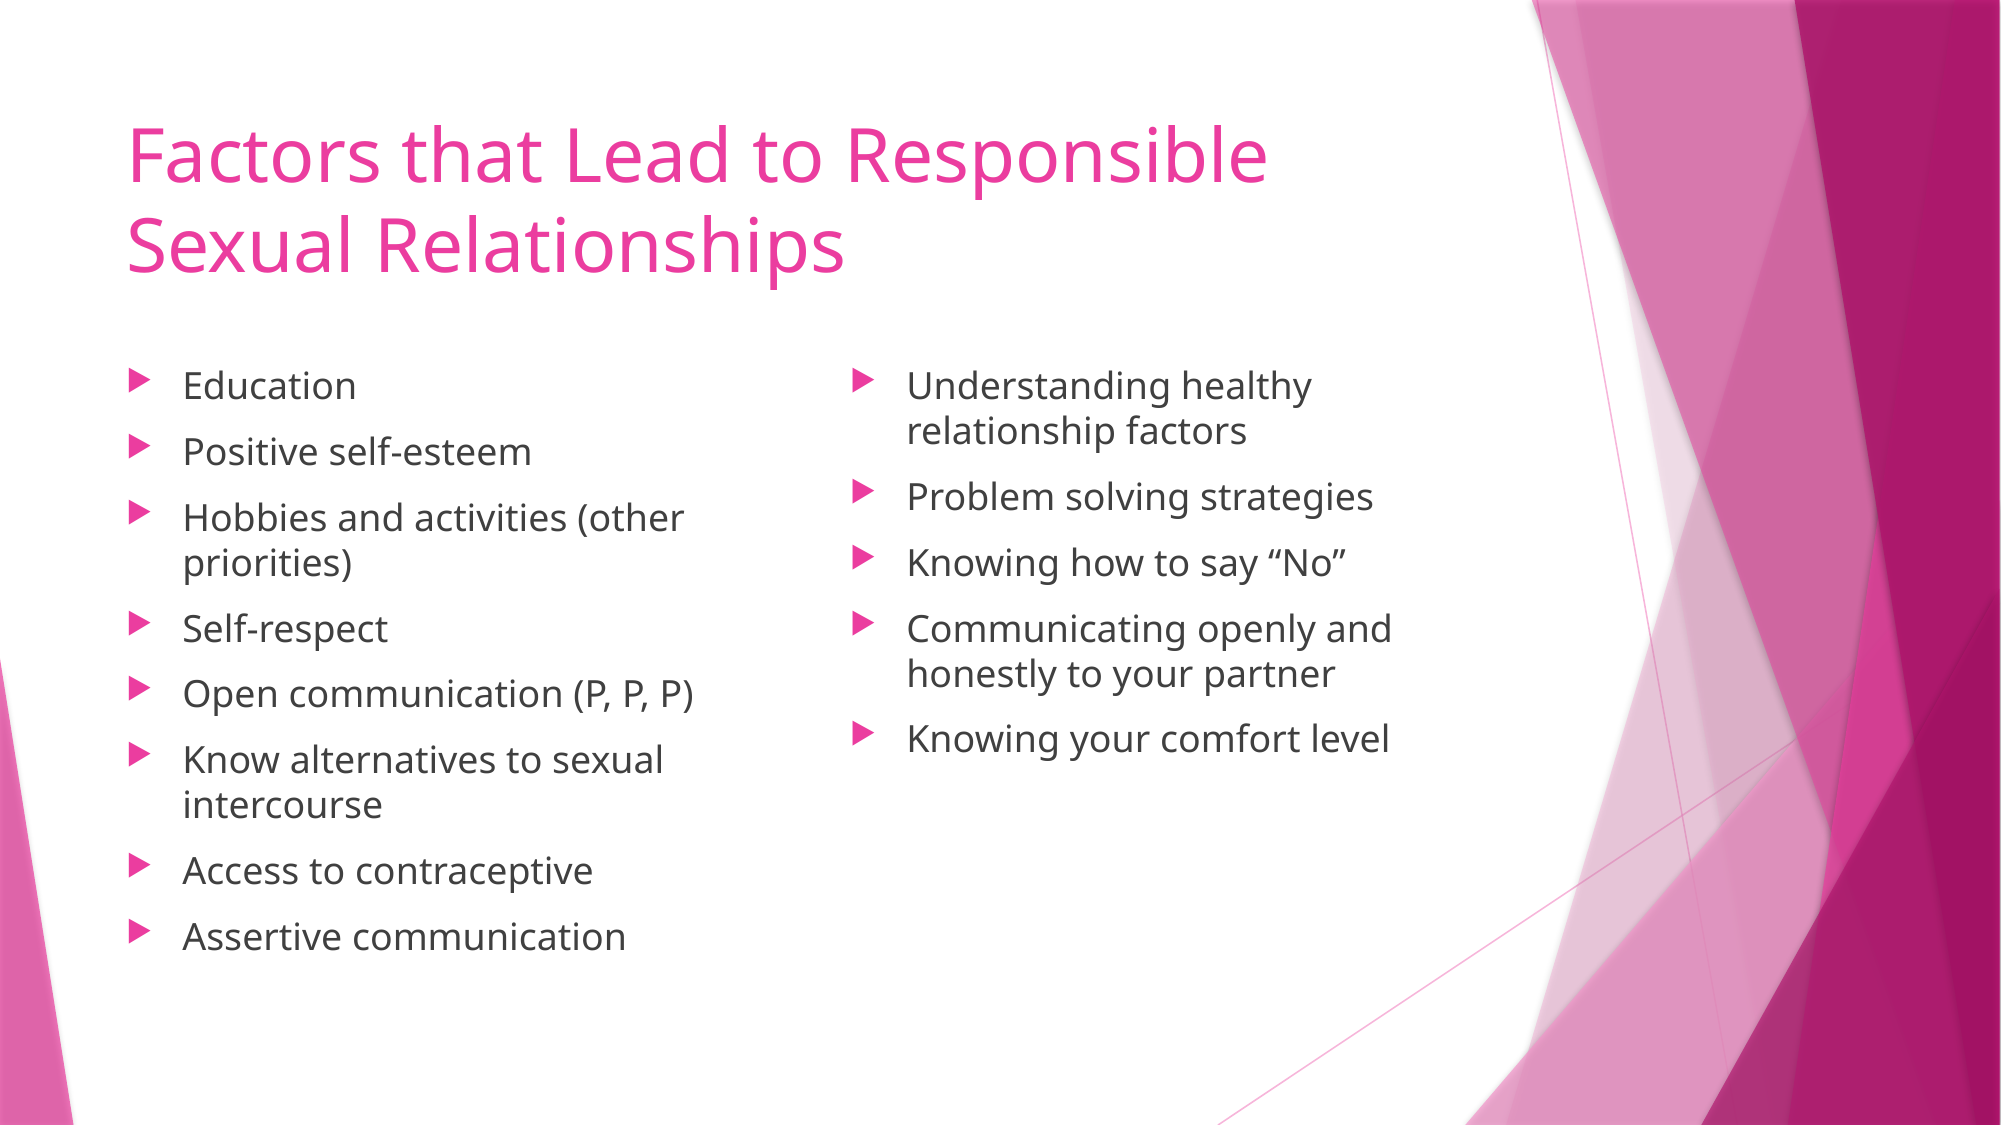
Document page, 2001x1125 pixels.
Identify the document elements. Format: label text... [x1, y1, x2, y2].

title Factors that Lead to Responsible Sexual Relationships [111, 99, 1522, 317]
list Education Positive self-esteem Hobbies and activities (other priorities) Self-respect Open communication (P, P, P) Know alternatives to sexual intercourse Access to contraceptive Assertive communication [111, 354, 798, 992]
list Understanding healthy relationship factors Problem solving strategies Knowing how to say “No” Communicating openly and honestly to your partner Knowing your comfort level [834, 354, 1522, 992]
